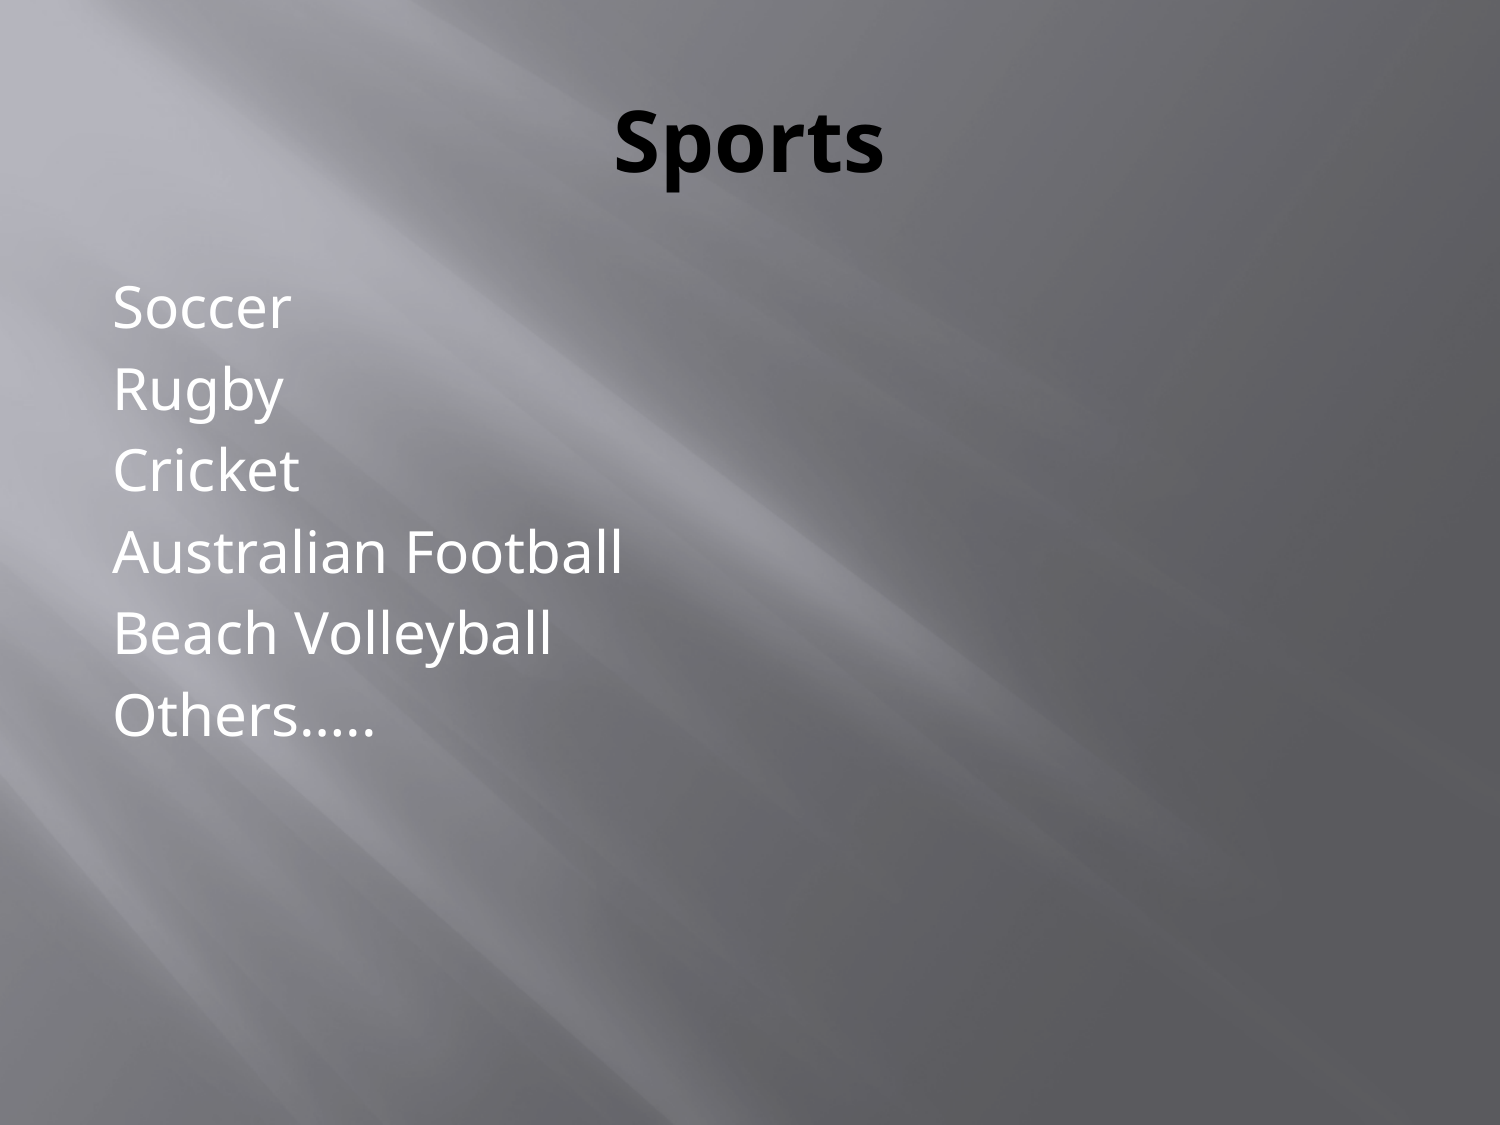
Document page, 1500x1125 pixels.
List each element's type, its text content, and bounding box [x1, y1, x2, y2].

list Soccer Rugby Cricket Australian Football Beach Volleyball Others….. [75, 262, 1425, 1035]
title Sports [75, 45, 1425, 233]
